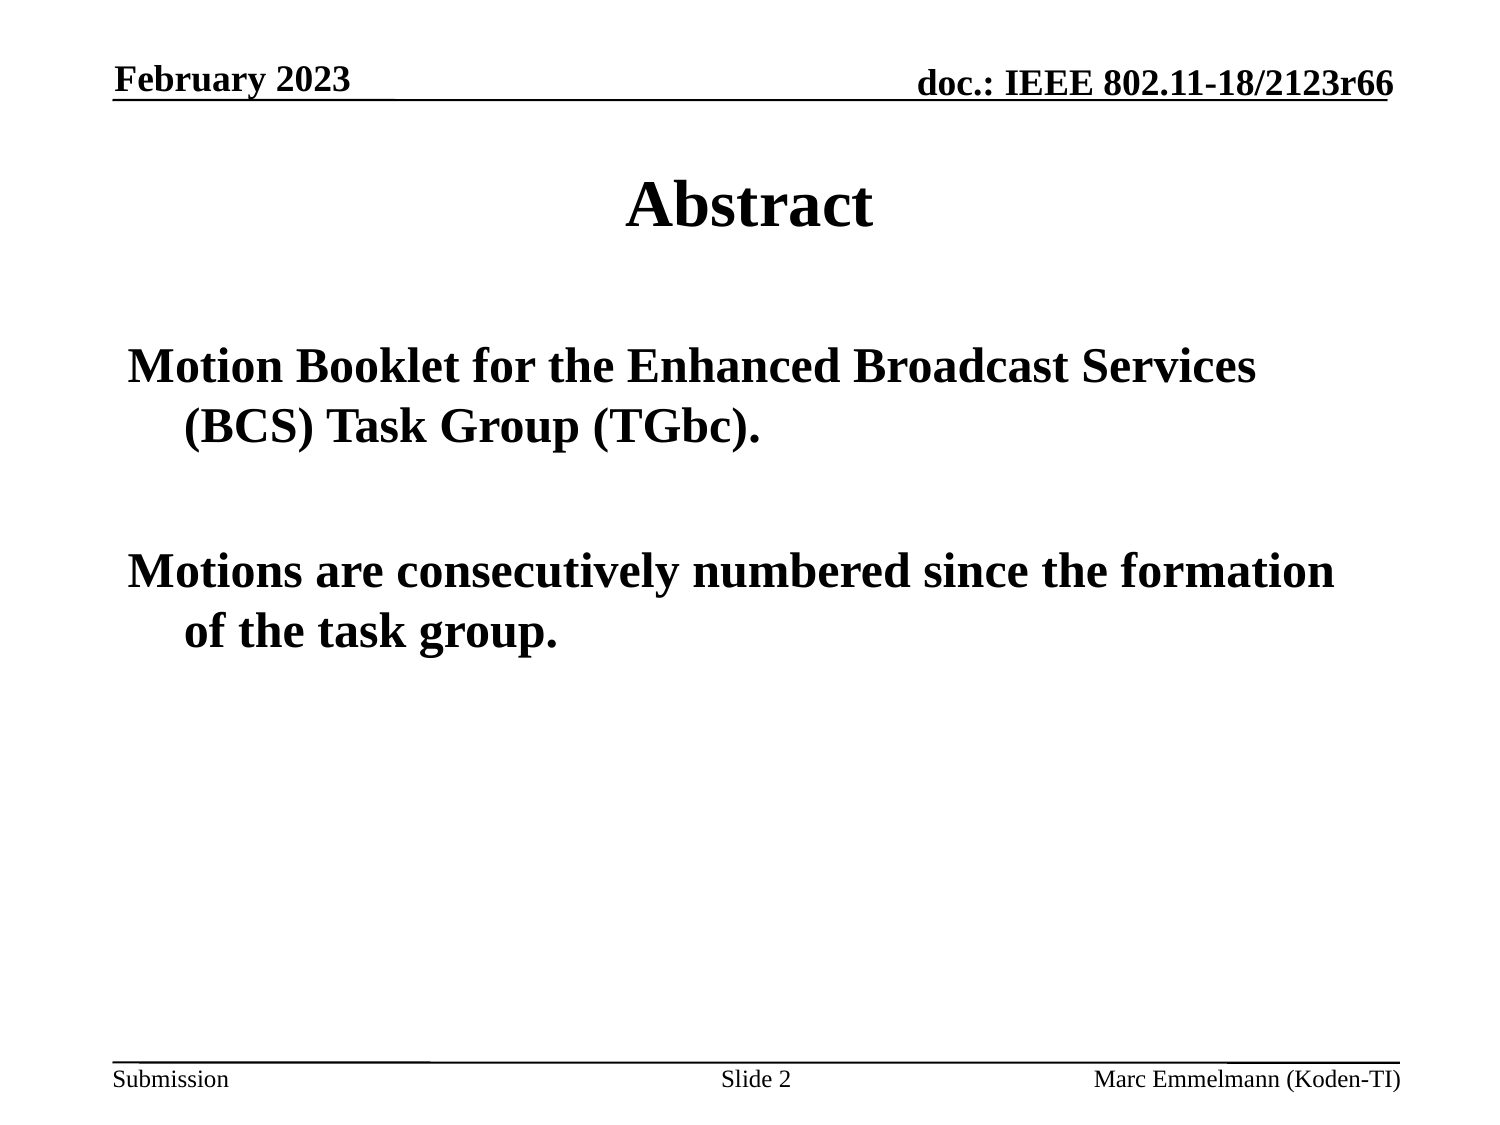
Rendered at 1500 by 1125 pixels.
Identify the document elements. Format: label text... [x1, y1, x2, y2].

footer Marc Emmelmann (Koden-TI) [902, 1061, 1402, 1093]
list Motion Booklet for the Enhanced Broadcast Services (BCS) Task Group (TGbc). Motions are consecutively numbered since the formation of the task group. [112, 324, 1388, 1001]
slide_number Slide 2 [712, 1061, 800, 1123]
title Abstract [112, 112, 1388, 288]
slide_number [114, 54, 540, 100]
